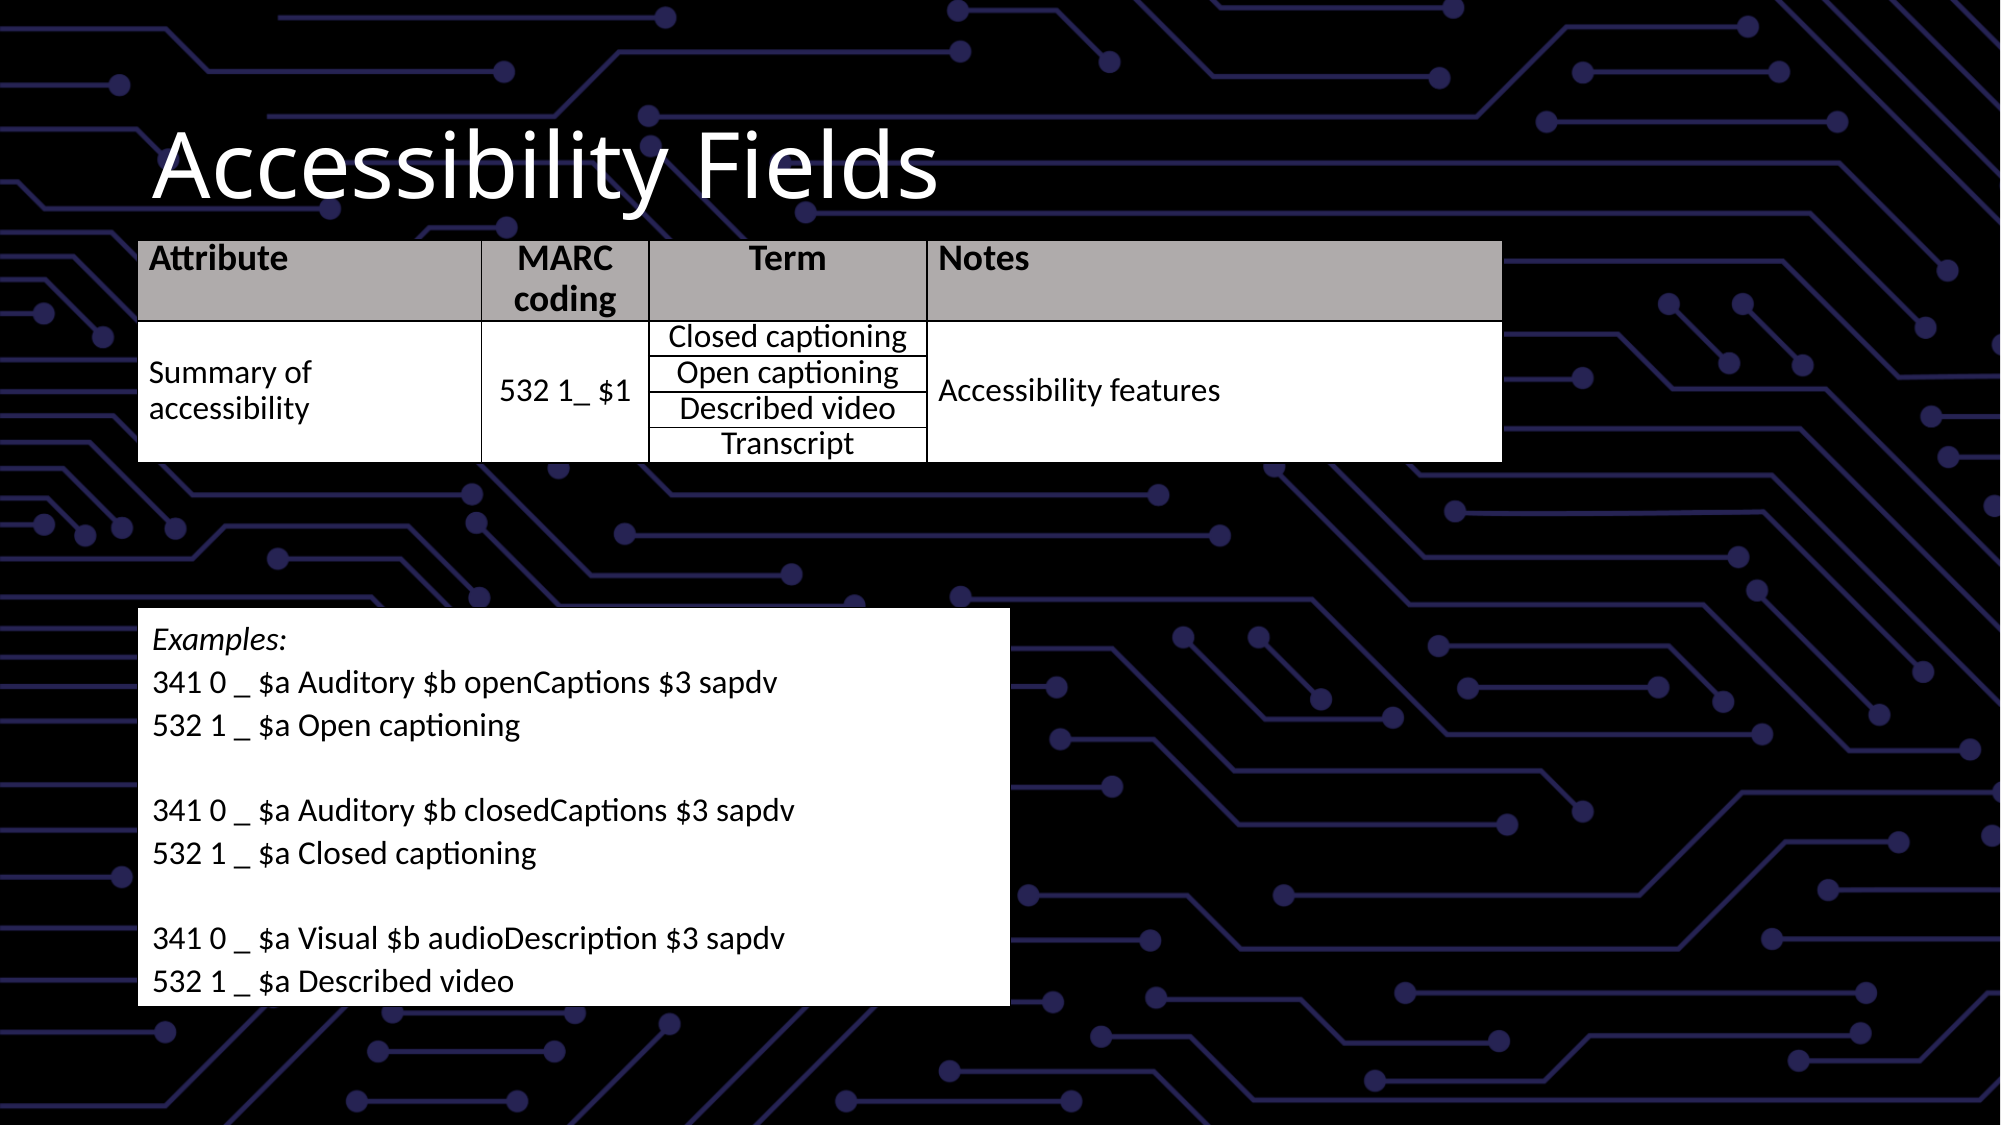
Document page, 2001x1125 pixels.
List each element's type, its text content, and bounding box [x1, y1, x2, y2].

table_cell Closed captioning [650, 322, 926, 355]
text_box Examples: 341 0 _ $a Auditory $b openCaptions $3 sapdv 532 1 _ $a Open captioning 341 0 _ $a Auditory $b closedCaptions $3 sapdv 532 1 _ $a Closed captioning 341 0 _ $a Visual $b audioDescription $3 sapdv 532 1 _ $a Described video [137, 607, 1011, 1007]
table_header Term [650, 241, 926, 320]
table_cell Summary of accessibility [138, 322, 481, 462]
table_cell Described video [650, 393, 926, 427]
table_header Notes [928, 241, 1502, 320]
picture [0, 0, 2001, 1125]
table_header Attribute [138, 241, 481, 320]
table_cell Accessibility features [928, 322, 1502, 462]
title Accessibility Fields [137, 59, 1863, 278]
table_cell Open captioning [650, 357, 926, 391]
table_cell 532 1_ $1 [482, 322, 648, 462]
table_header MARC coding [482, 241, 648, 320]
table_cell Transcript [650, 428, 926, 462]
